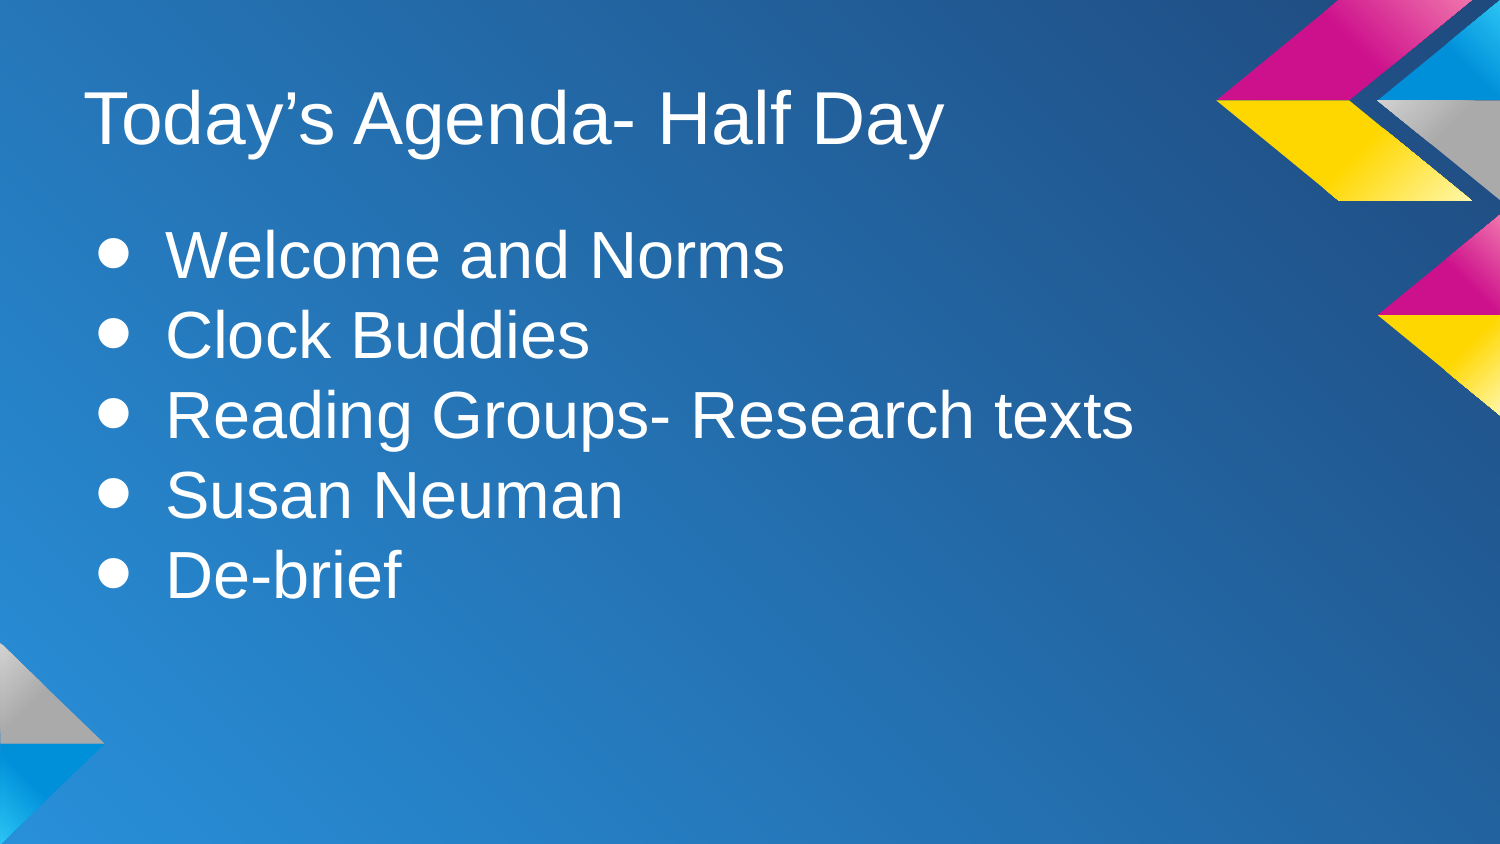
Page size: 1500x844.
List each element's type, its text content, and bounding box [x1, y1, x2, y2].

list Welcome and Norms Clock Buddies Reading Groups- Research texts Susan Neuman De-brief [75, 196, 1425, 793]
title Today’s Agenda- Half Day [68, 33, 1198, 175]
